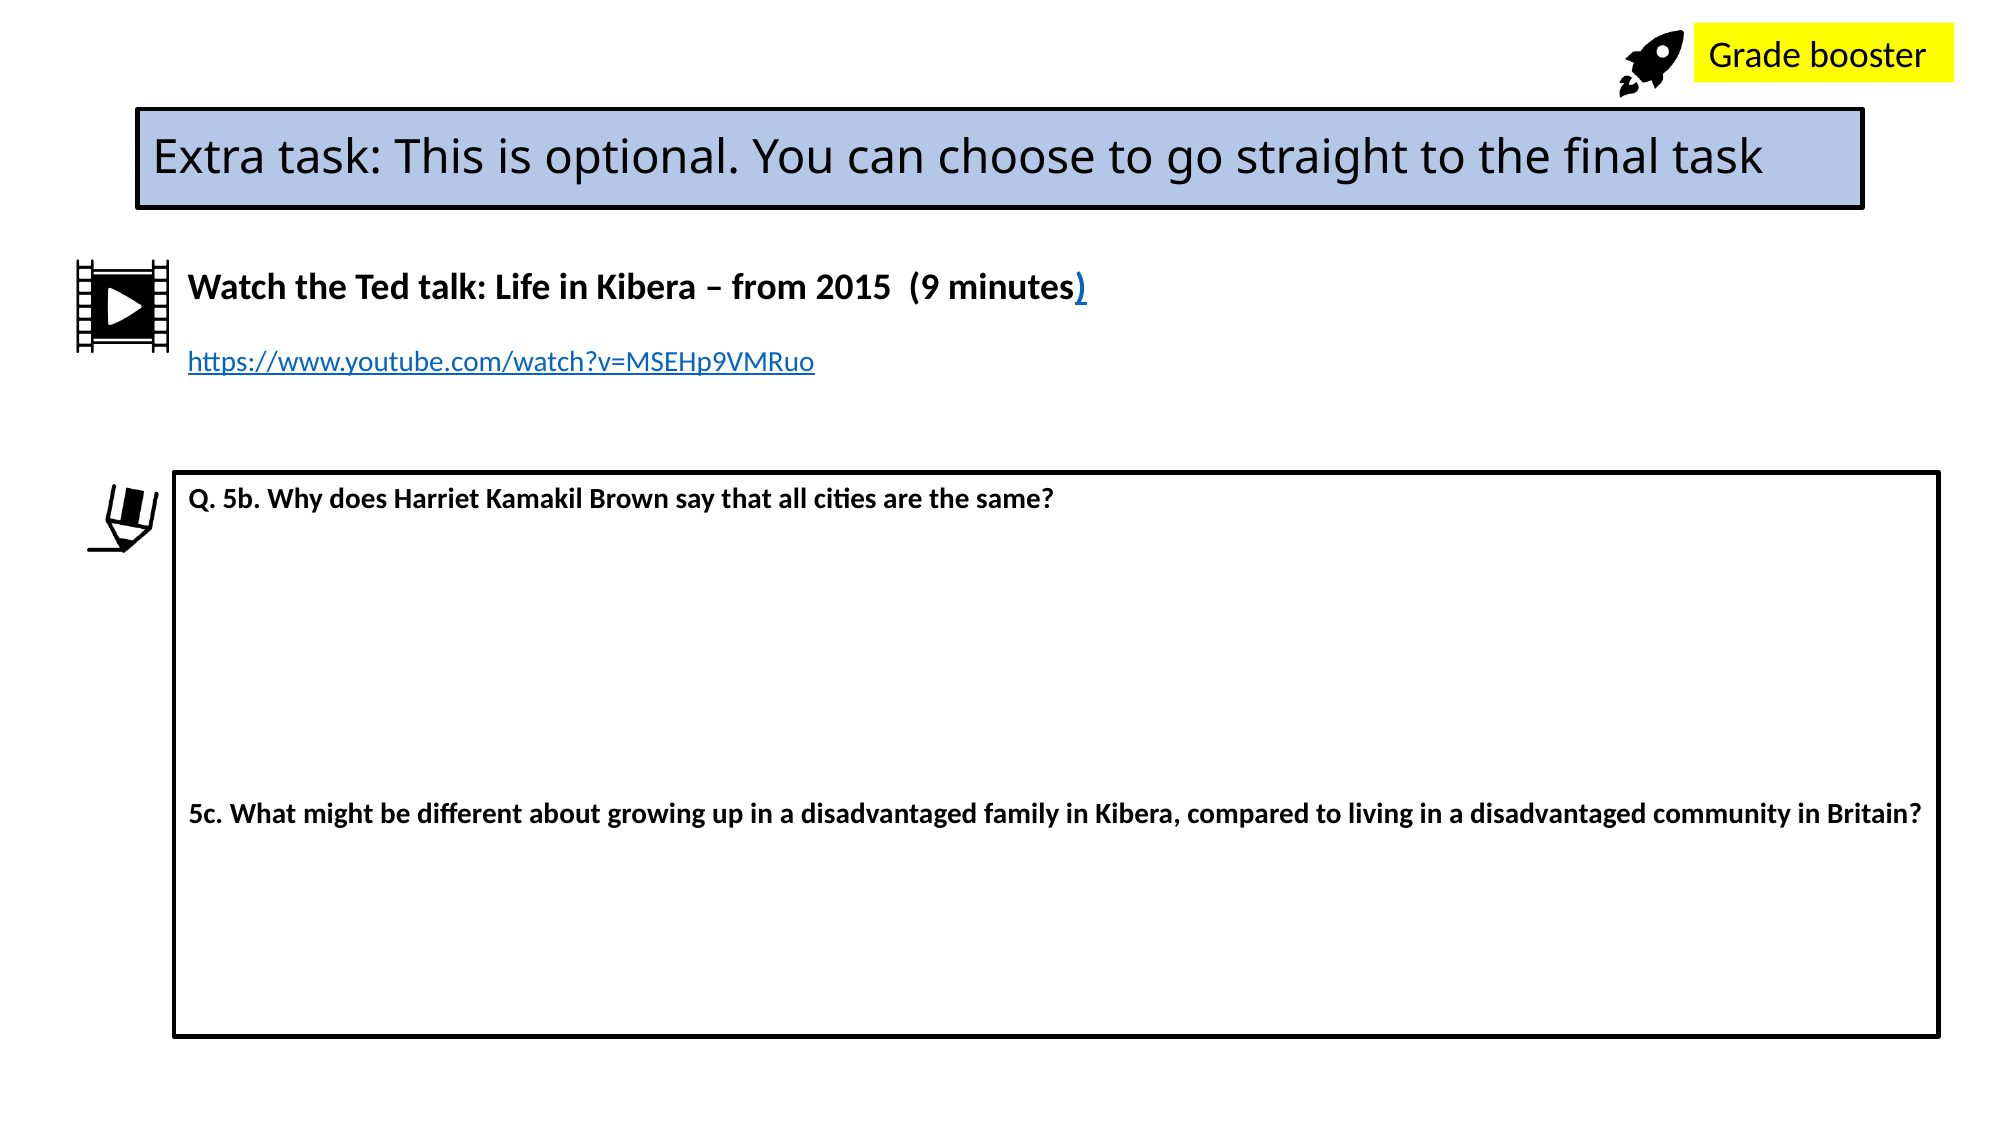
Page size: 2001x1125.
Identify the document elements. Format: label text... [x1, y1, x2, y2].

title Extra task: This is optional. You can choose to go straight to the final task [137, 109, 1863, 208]
picture [77, 472, 168, 563]
picture [1617, 29, 1686, 98]
text_box Watch the Ted talk: Life in Kibera – from 2015 (9 minutes) https://www.youtube.com/watch?v=MSEHp9VMRuo [172, 254, 1748, 385]
picture [71, 254, 174, 358]
text_box Grade booster [1693, 22, 1955, 83]
text_box Q. 5b. Why does Harriet Kamakil Brown say that all cities are the same? 5c. What might be different about growing up in a disadvantaged family in Kibera, compared to living in a disadvantaged community in Britain? [173, 472, 1939, 1037]
